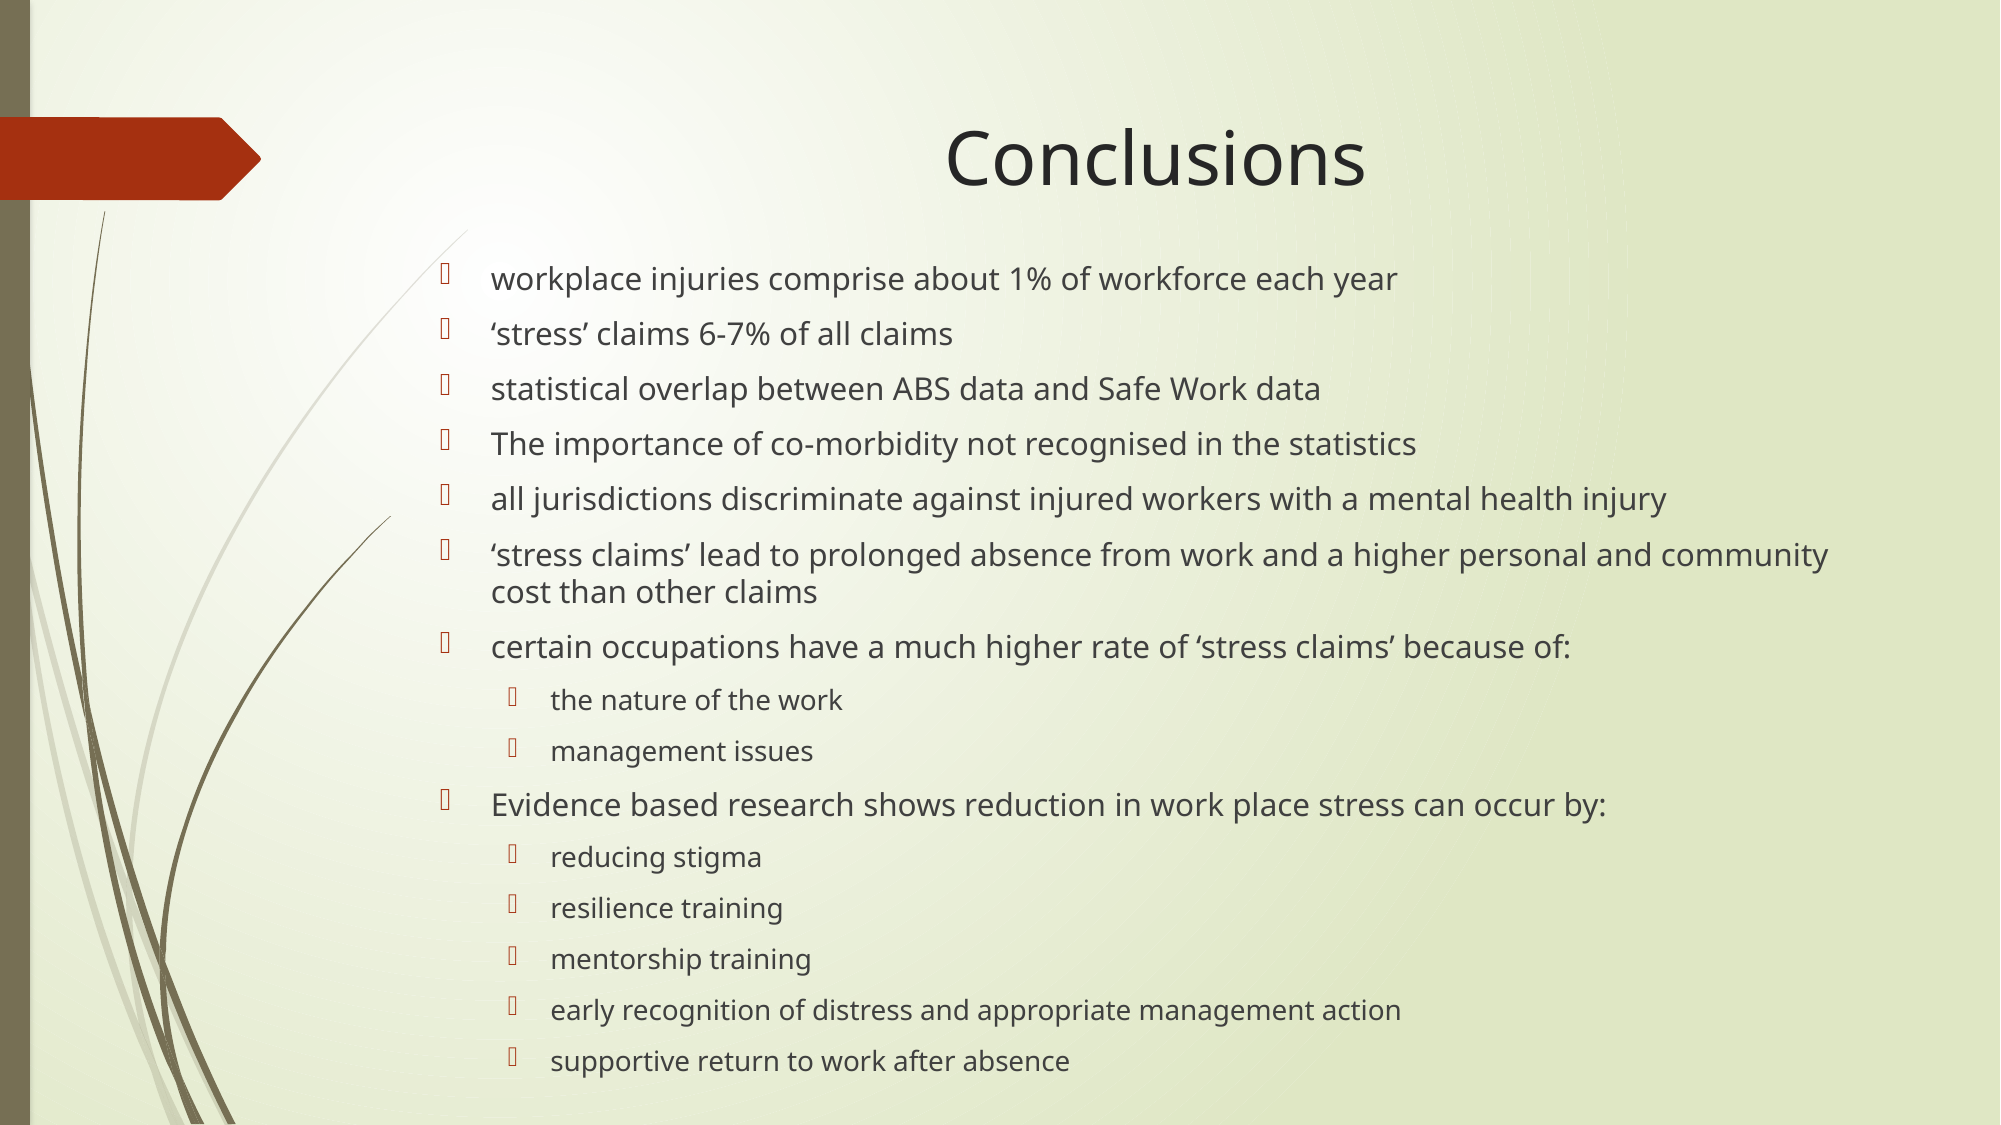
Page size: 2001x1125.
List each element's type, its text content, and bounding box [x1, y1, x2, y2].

title Conclusions [425, 102, 1888, 250]
list workplace injuries comprise about 1% of workforce each year ‘stress’ claims 6-7% of all claims statistical overlap between ABS data and Safe Work data The importance of co-morbidity not recognised in the statistics all jurisdictions discriminate against injured workers with a mental health injury ‘stress claims’ lead to prolonged absence from work and a higher personal and community cost than other claims certain occupations have a much higher rate of ‘stress claims’ because of: the nature of the work management issues Evidence based research shows reduction in work place stress can occur by: reducing stigma resilience training mentorship training early recognition of distress and appropriate management action supportive return to work after absence [424, 250, 1888, 1086]
